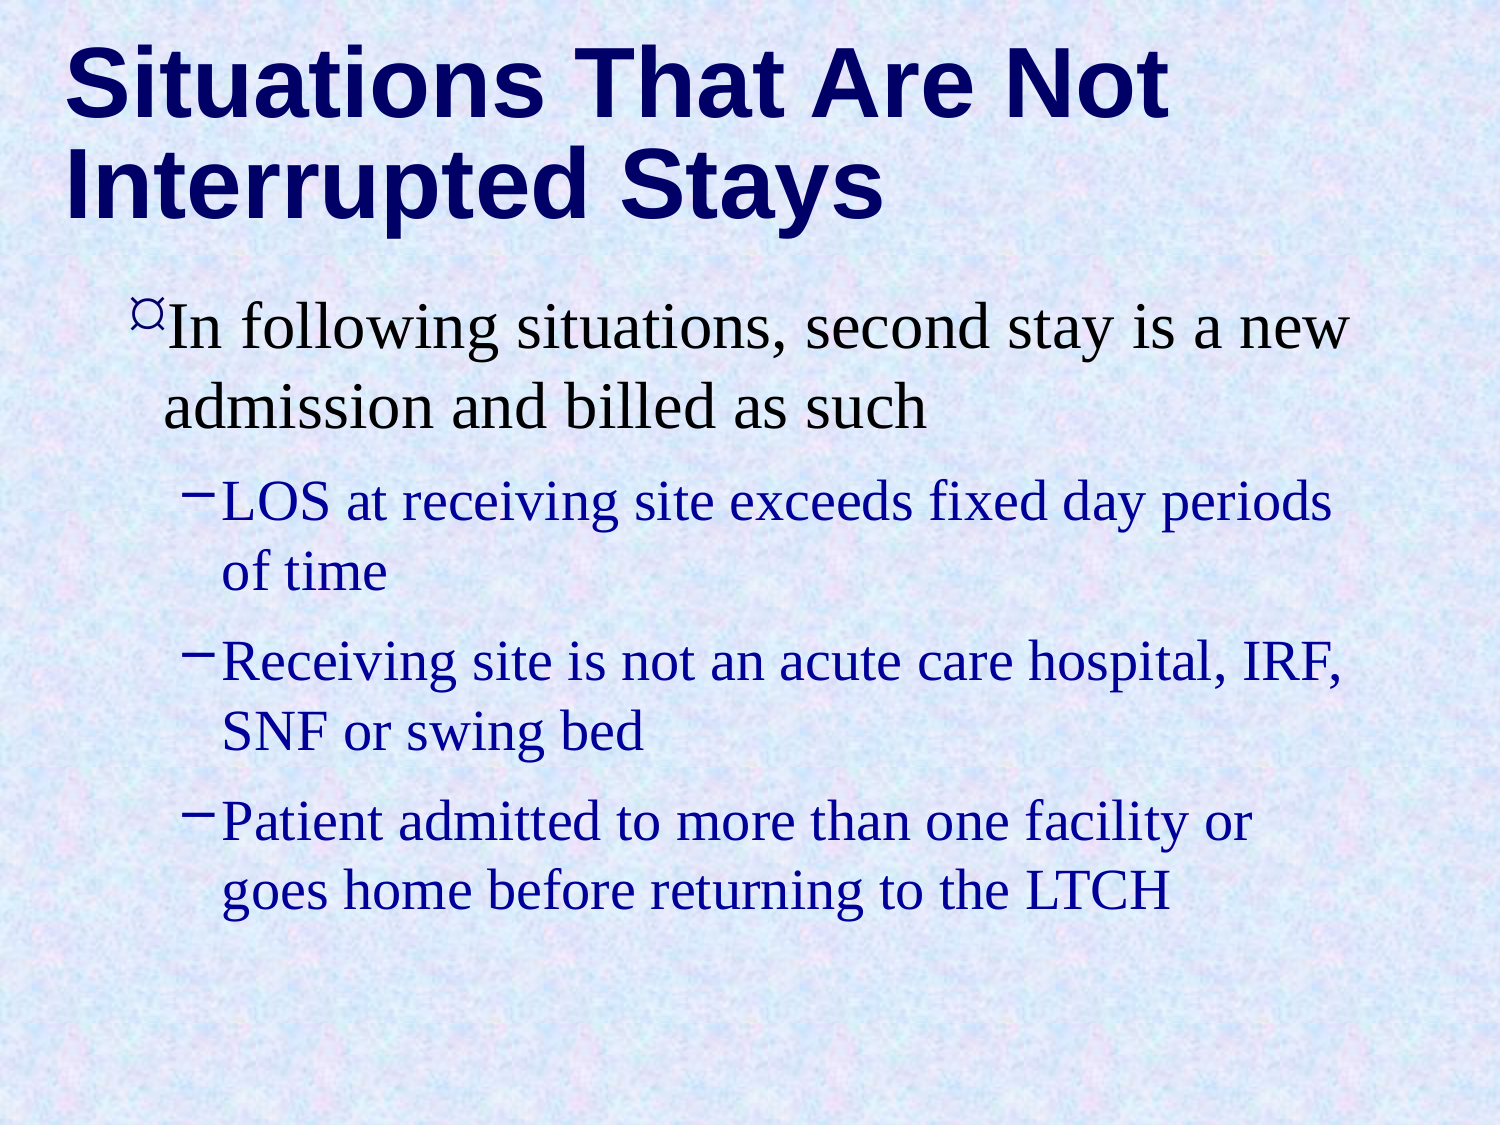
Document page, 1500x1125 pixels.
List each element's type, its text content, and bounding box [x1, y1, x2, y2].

title Situations That Are Not Interrupted Stays [50, 37, 1450, 238]
list In following situations, second stay is a new admission and billed as such LOS at receiving site exceeds fixed day periods of time Receiving site is not an acute care hospital, IRF, SNF or swing bed Patient admitted to more than one facility or goes home before returning to the LTCH [112, 275, 1375, 1050]
